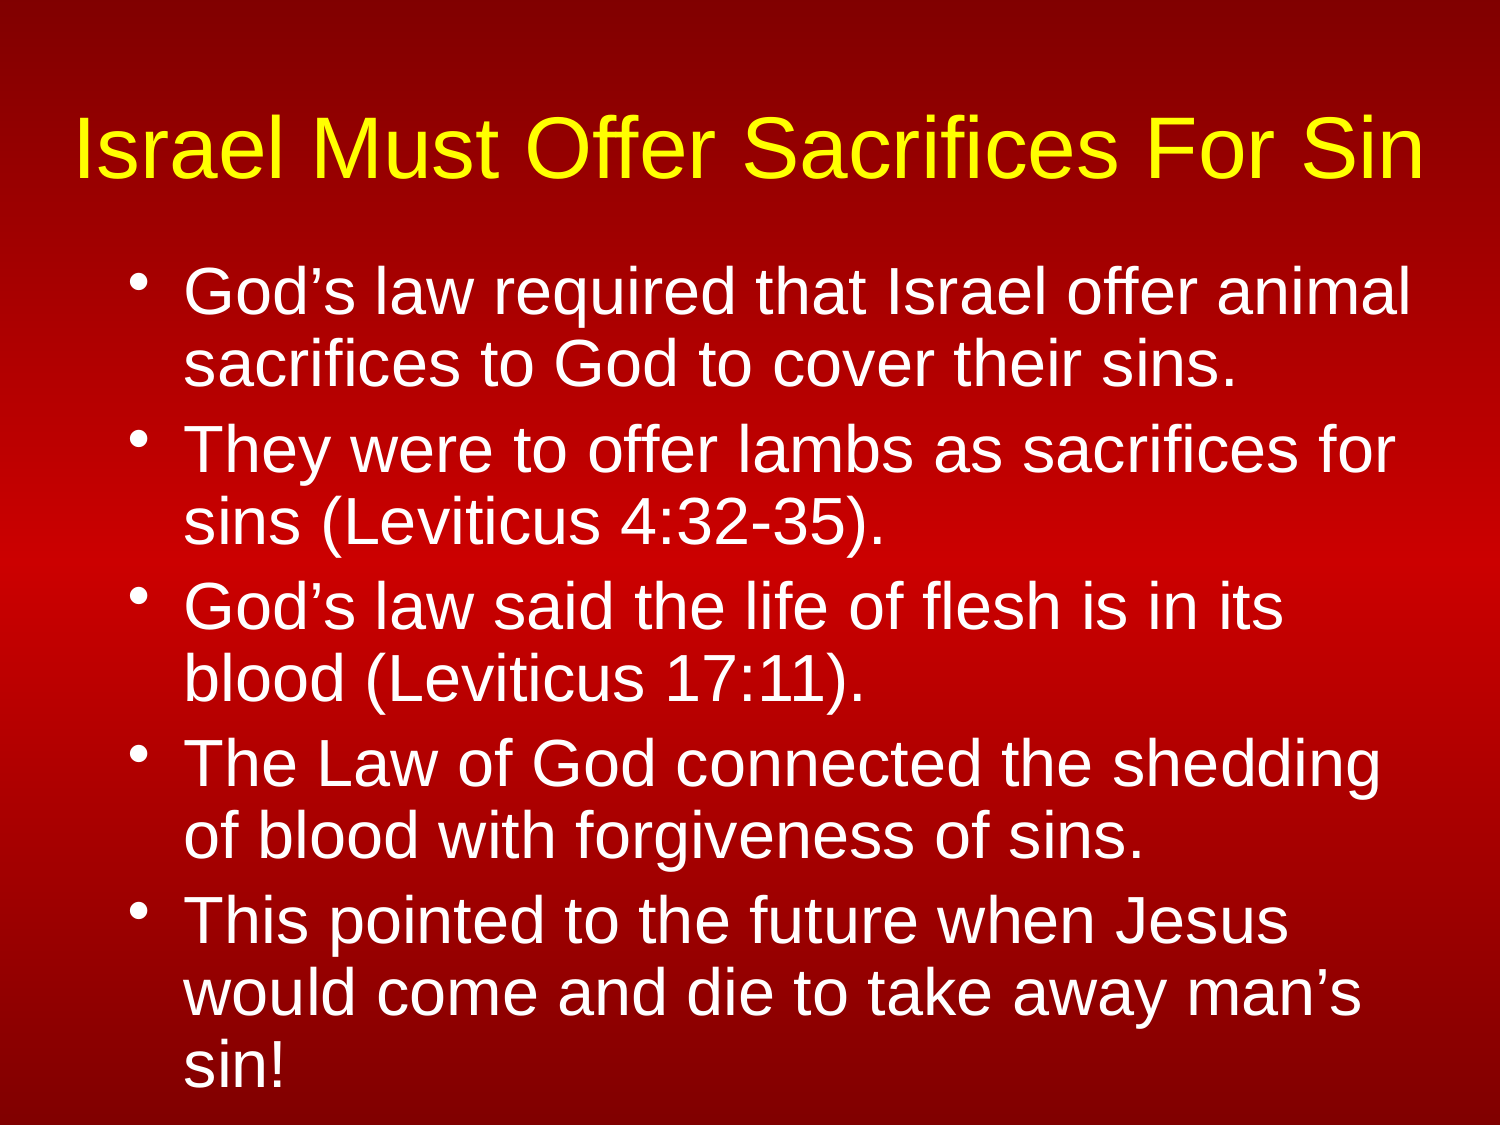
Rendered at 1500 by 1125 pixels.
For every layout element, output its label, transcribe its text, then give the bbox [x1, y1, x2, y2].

title Israel Must Offer Sacrifices For Sin [37, 50, 1463, 238]
list God’s law required that Israel offer animal sacrifices to God to cover their sins. They were to offer lambs as sacrifices for sins (Leviticus 4:32-35). God’s law said the life of flesh is in its blood (Leviticus 17:11). The Law of God connected the shedding of blood with forgiveness of sins. This pointed to the future when Jesus would come and die to take away man’s sin! [112, 249, 1450, 1125]
